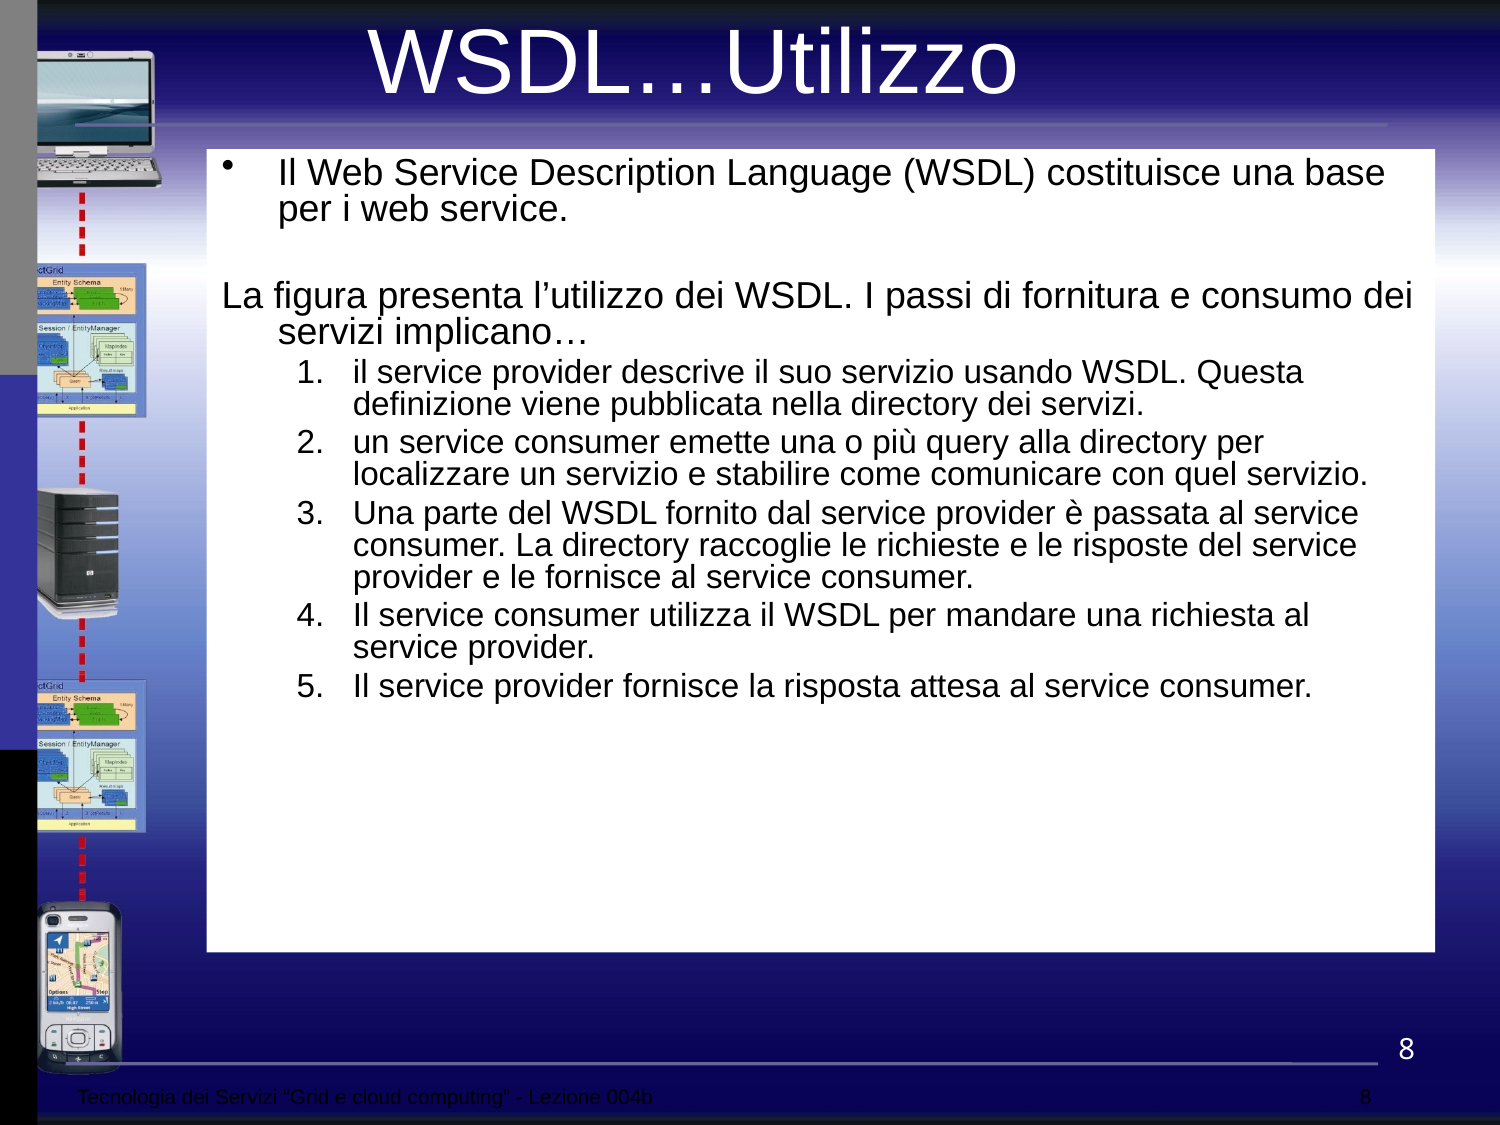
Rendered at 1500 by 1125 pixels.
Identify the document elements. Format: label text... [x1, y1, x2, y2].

title WSDL…Utilizzo [74, 19, 1313, 94]
list Il Web Service Description Language (WSDL) costituisce una base per i web service. La figura presenta l’utilizzo dei WSDL. I passi di fornitura e consumo dei servizi implicano… il service provider descrive il suo servizio usando WSDL. Questa definizione viene pubblicata nella directory dei servizi. un service consumer emette una o più query alla directory per localizzare un servizio e stabilire come comunicare con quel servizio. Una parte del WSDL fornito dal service provider è passata al service consumer. La directory raccoglie le richieste e le risposte del service provider e le fornisce al service consumer. Il service consumer utilizza il WSDL per mandare una richiesta al service provider. Il service provider fornisce la risposta attesa al service consumer. [206, 148, 1436, 953]
picture [38, 0, 1500, 1125]
